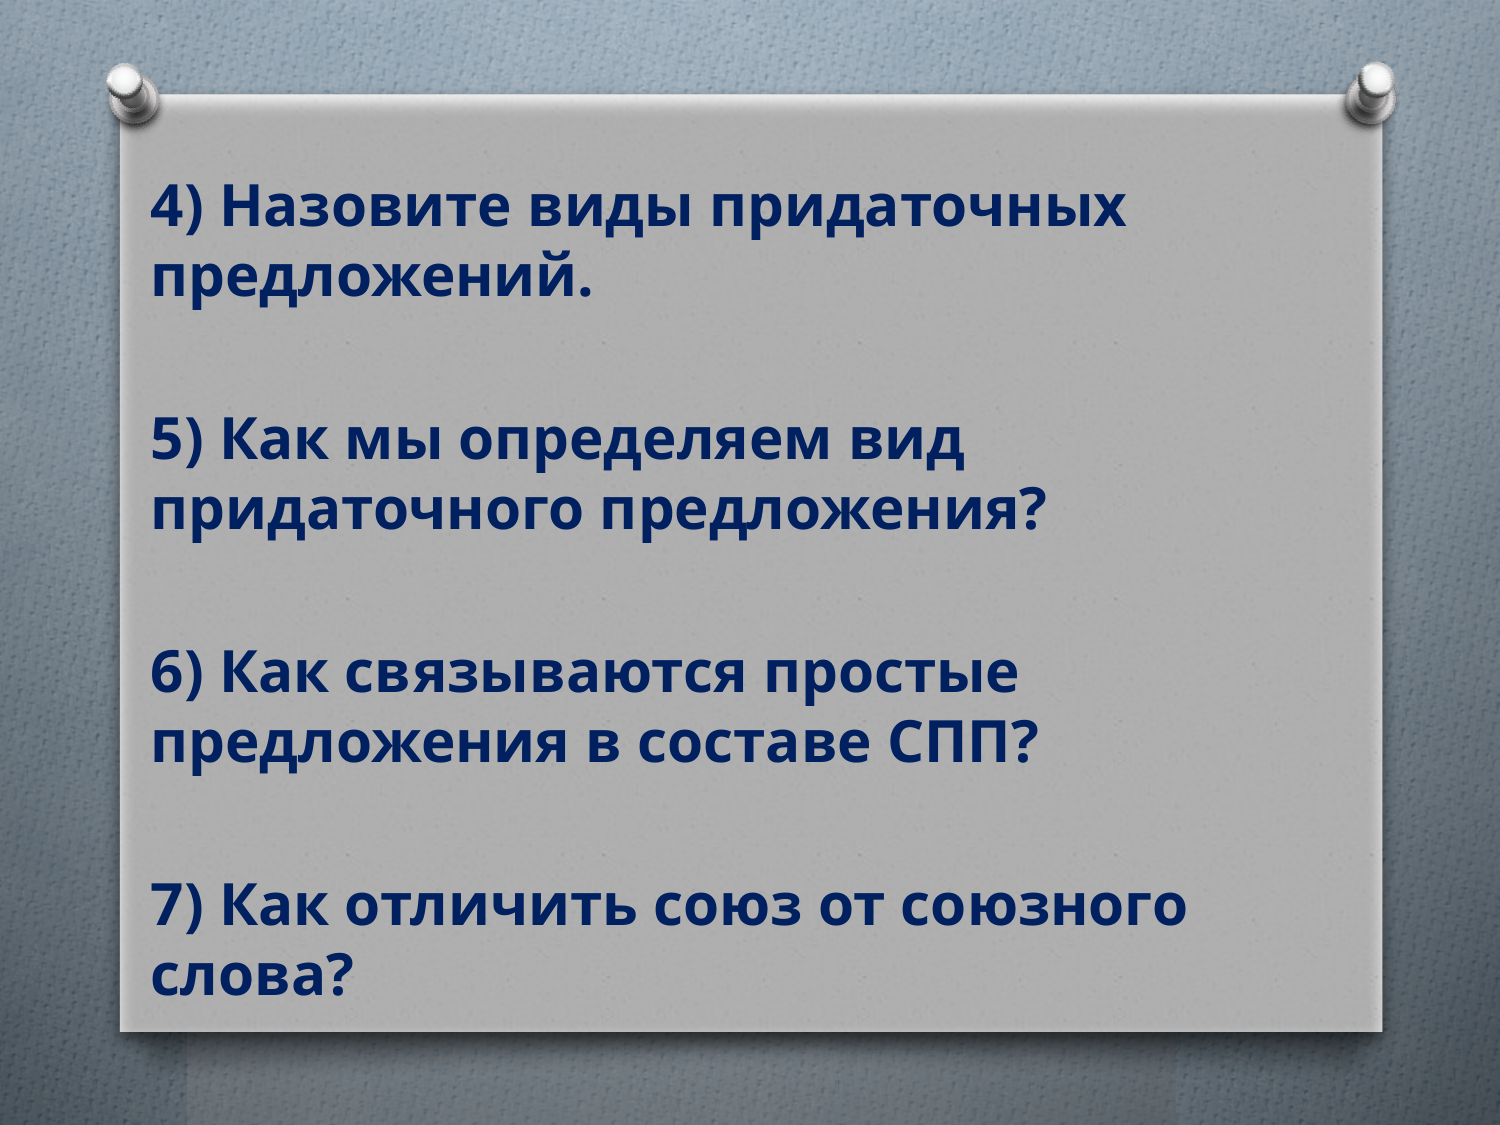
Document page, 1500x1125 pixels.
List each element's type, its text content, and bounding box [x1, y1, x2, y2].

picture [1317, 35, 1439, 156]
list 4) Назовите виды придаточных предложений. 5) Как мы определяем вид придаточного предложения? 6) Как связываются простые предложения в составе СПП? 7) Как отличить союз от союзного слова? [135, 160, 1365, 1024]
picture [75, 29, 198, 153]
